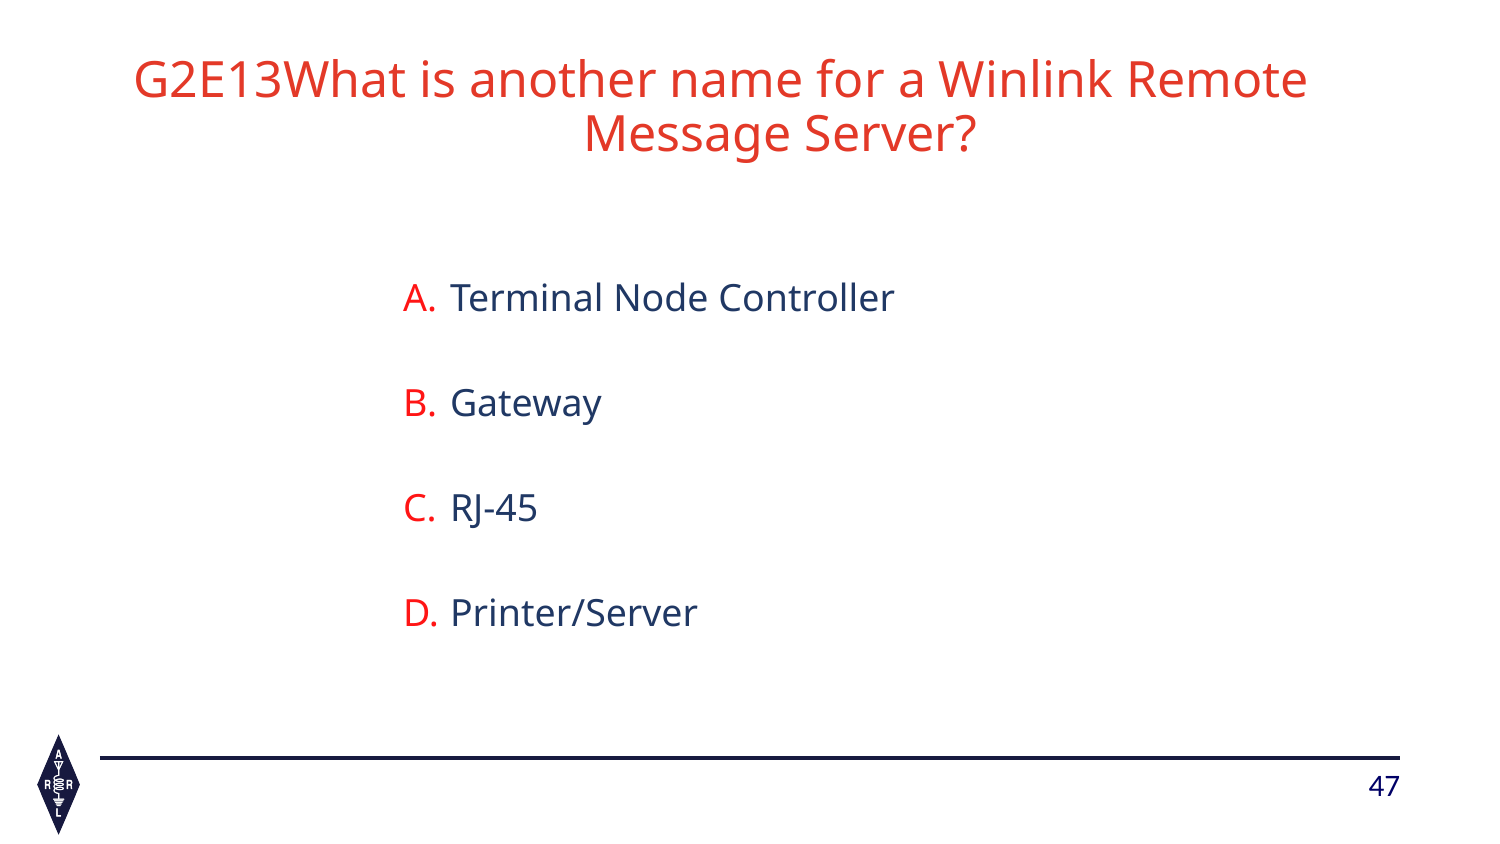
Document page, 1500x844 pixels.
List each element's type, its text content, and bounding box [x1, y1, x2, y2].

text_box Terminal Node Controller Gateway RJ-45 Printer/Server [391, 267, 1108, 705]
title G2E13 What is another name for a Winlink Remote Message Server? [133, 48, 1367, 156]
list [76, 192, 1425, 827]
picture [37, 734, 80, 835]
slide_number 47 [1302, 761, 1400, 807]
